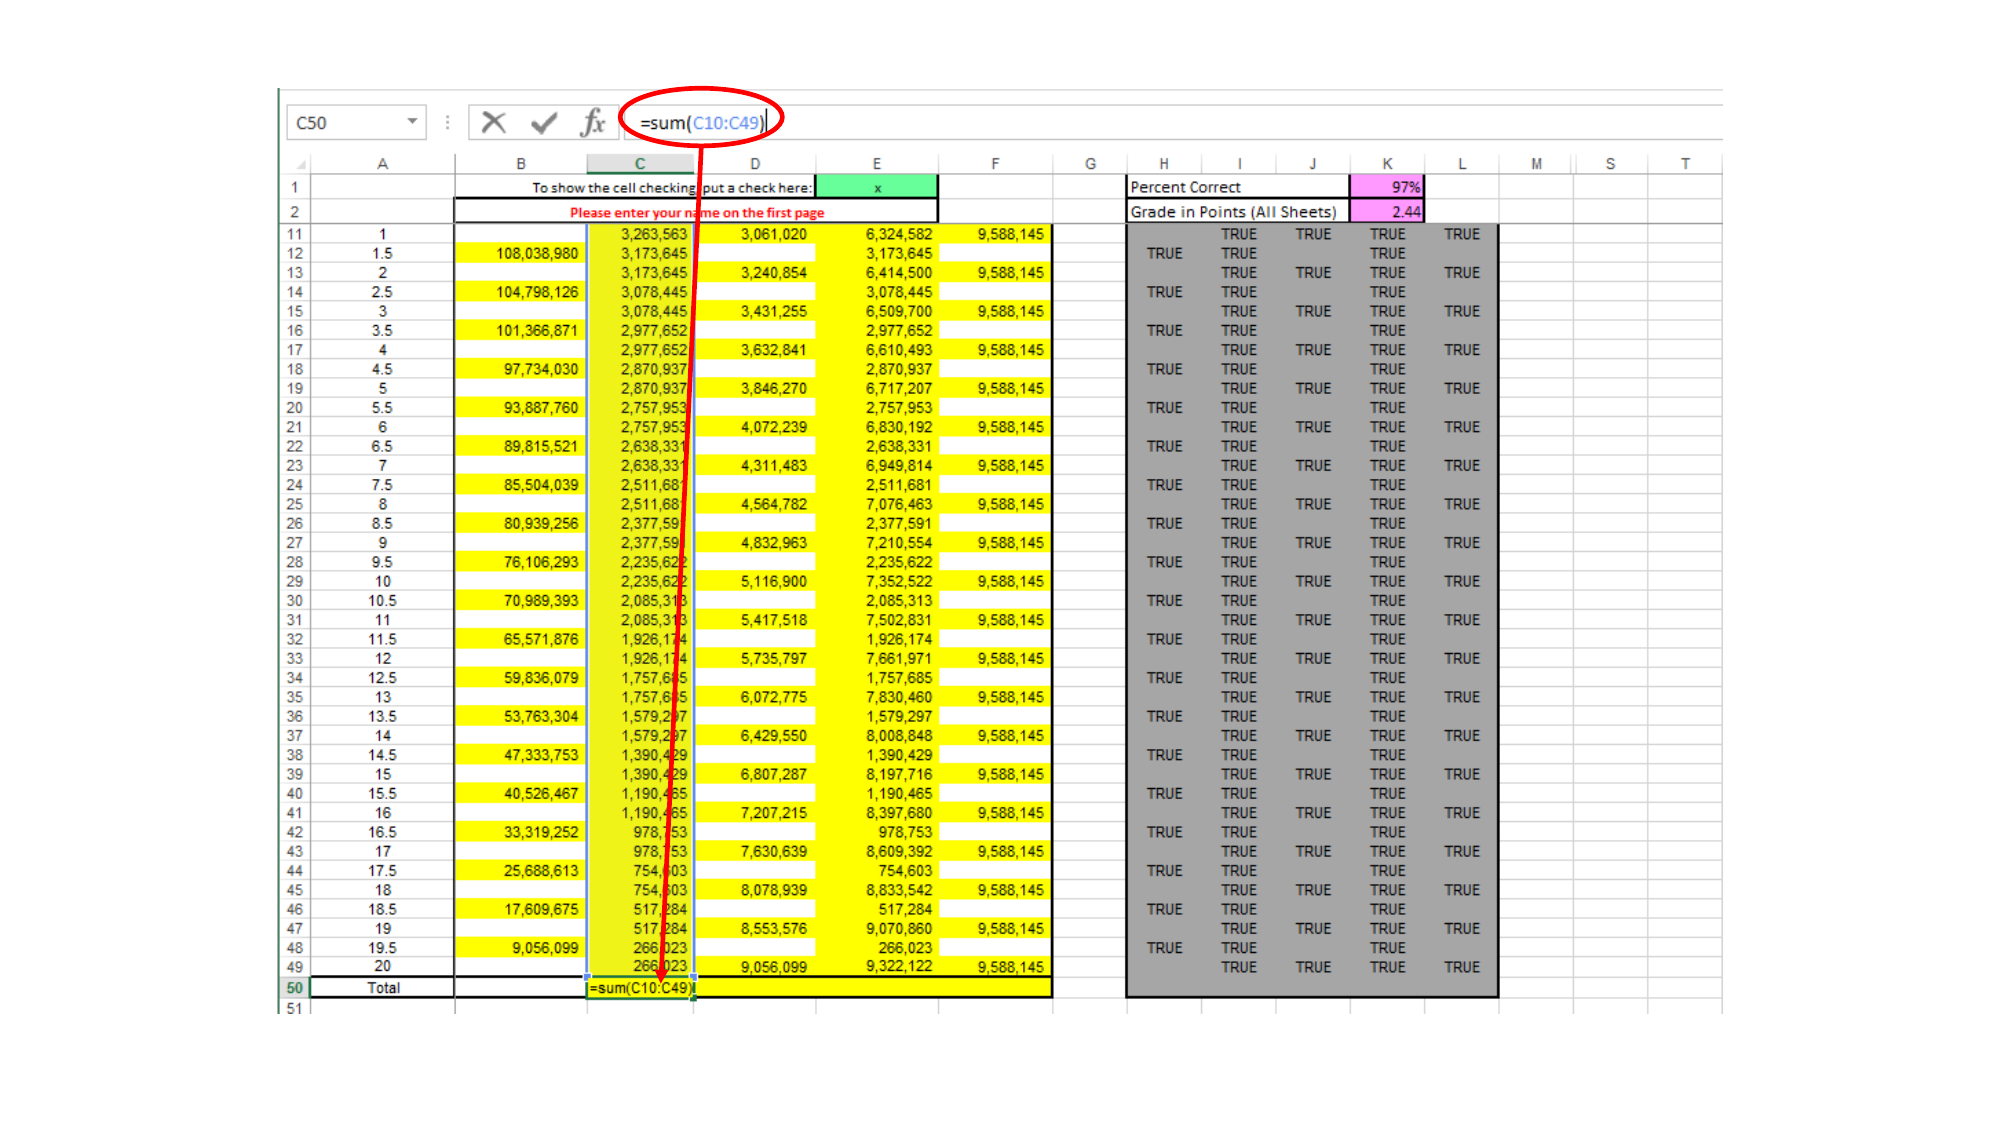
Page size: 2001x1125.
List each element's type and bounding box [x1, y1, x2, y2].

text_box [660, 145, 702, 984]
list [277, 88, 1723, 1014]
